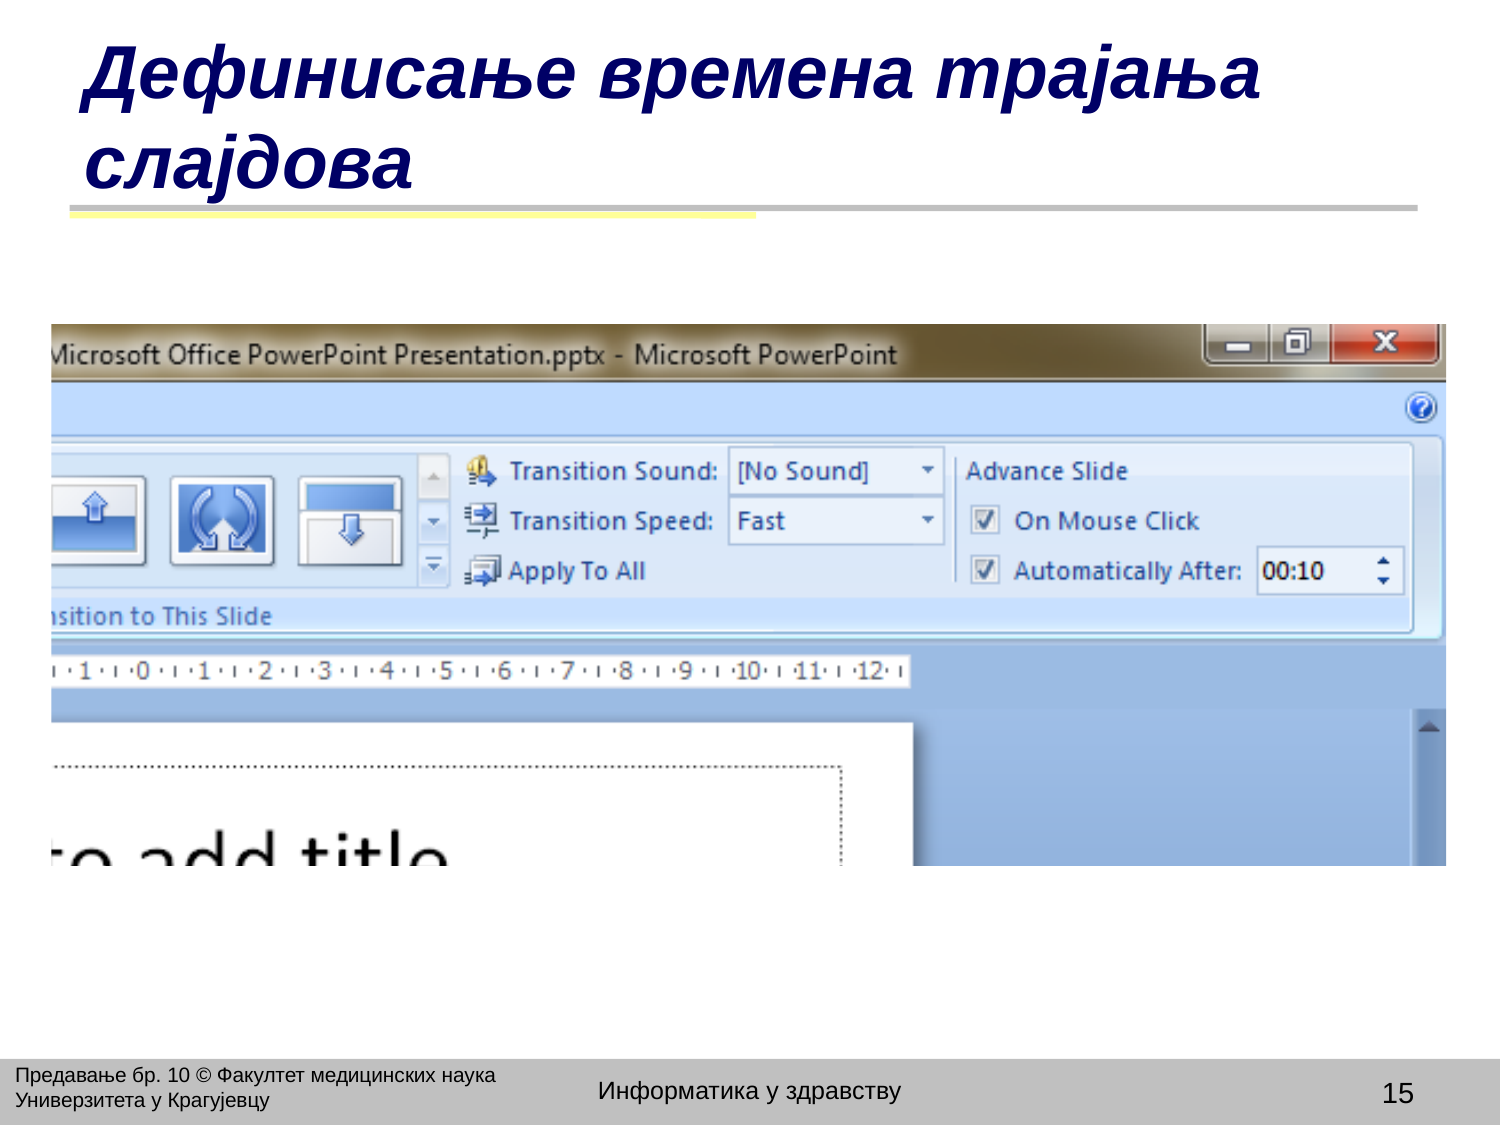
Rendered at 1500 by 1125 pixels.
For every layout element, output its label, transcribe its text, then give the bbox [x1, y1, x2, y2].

footer Информатика у здравству [512, 1066, 988, 1125]
slide_number Предавање бр. 10 © Факултет медицинских наука Универзитета у Крагујевцу [0, 1053, 616, 1108]
slide_number 15 [1079, 1066, 1430, 1125]
picture [50, 324, 1447, 866]
title Дефинисање времена трајања слајдова [69, 19, 1426, 208]
